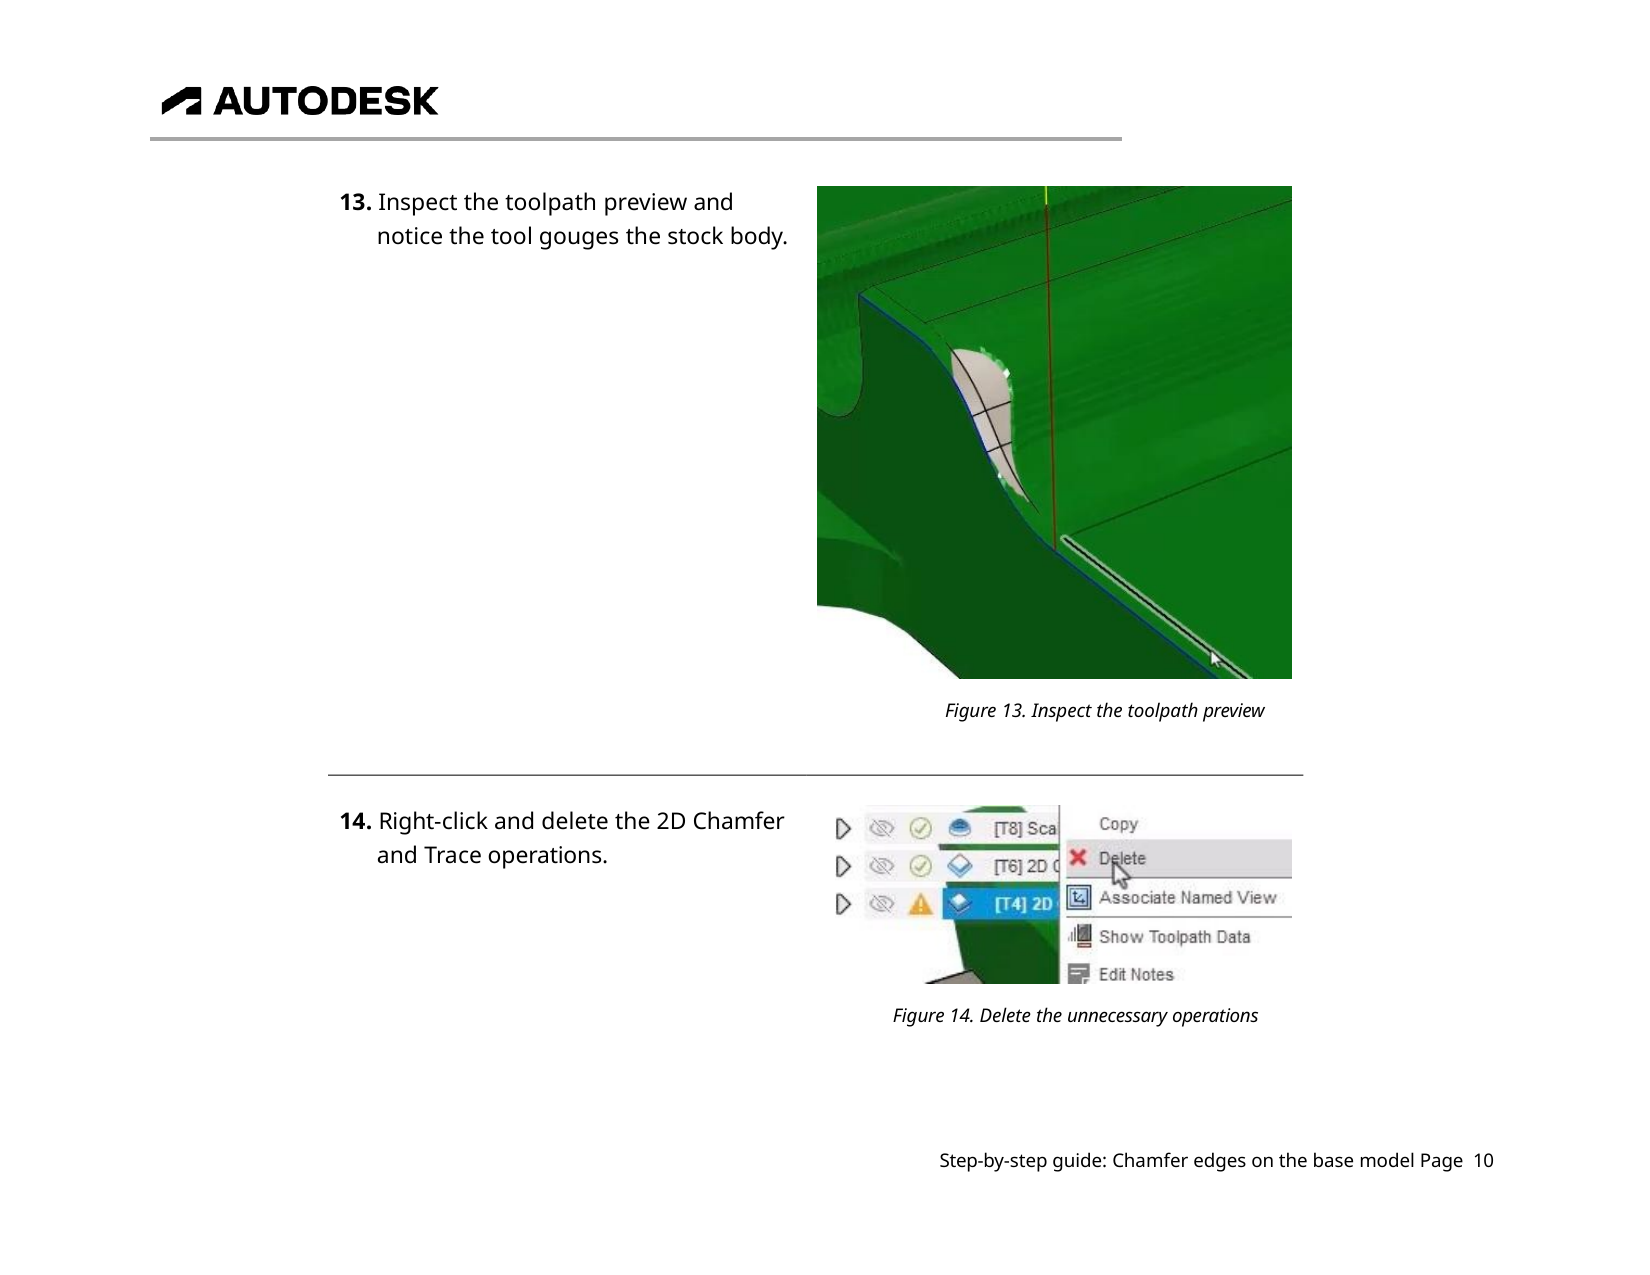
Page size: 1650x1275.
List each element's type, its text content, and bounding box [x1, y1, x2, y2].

text_box Figure 14. Delete the unnecessary operations [890, 1002, 1294, 1027]
picture [161, 86, 439, 115]
text_box Figure 13. Inspect the toolpath preview [942, 696, 1294, 722]
picture [817, 186, 1293, 679]
picture [835, 805, 1292, 984]
text_box 14. Right-click and delete the 2D Chamfer and Trace operations. [337, 797, 788, 869]
text_box 13. Inspect the toolpath preview and notice the tool gouges the stock body. [337, 178, 793, 250]
slide_number Step-by-step guide: Chamfer edges on the base model Page 20 [937, 1145, 1509, 1275]
